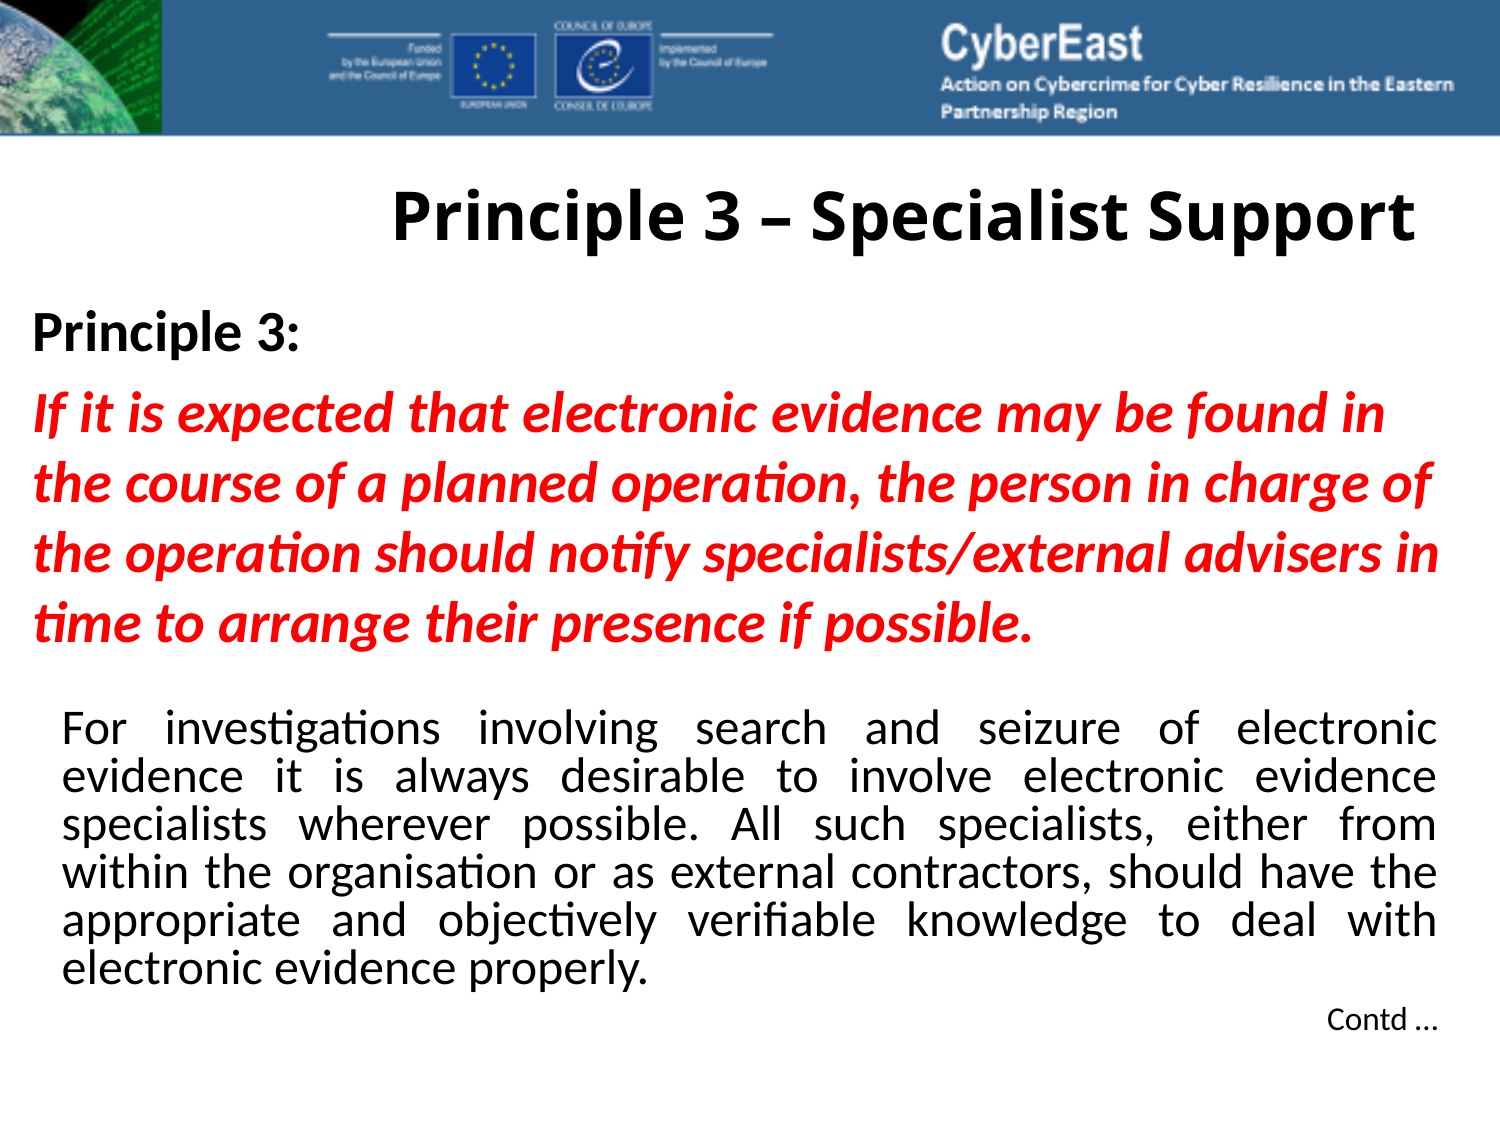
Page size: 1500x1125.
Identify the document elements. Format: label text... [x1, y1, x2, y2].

title Principle 3 – Specialist Support [375, 152, 1454, 285]
picture [0, 0, 1500, 1125]
text_box Principle 3: If it is expected that electronic evidence may be found in the course of a planned operation, the person in charge of the operation should notify specialists/external advisers in time to arrange their presence if possible. [17, 285, 1483, 665]
list For investigations involving search and seizure of electronic evidence it is always desirable to involve electronic evidence specialists wherever possible. All such specialists, either from within the organisation or as external contractors, should have the appropriate and objectively verifiable knowledge to deal with electronic evidence properly. Contd … [46, 699, 1454, 1108]
